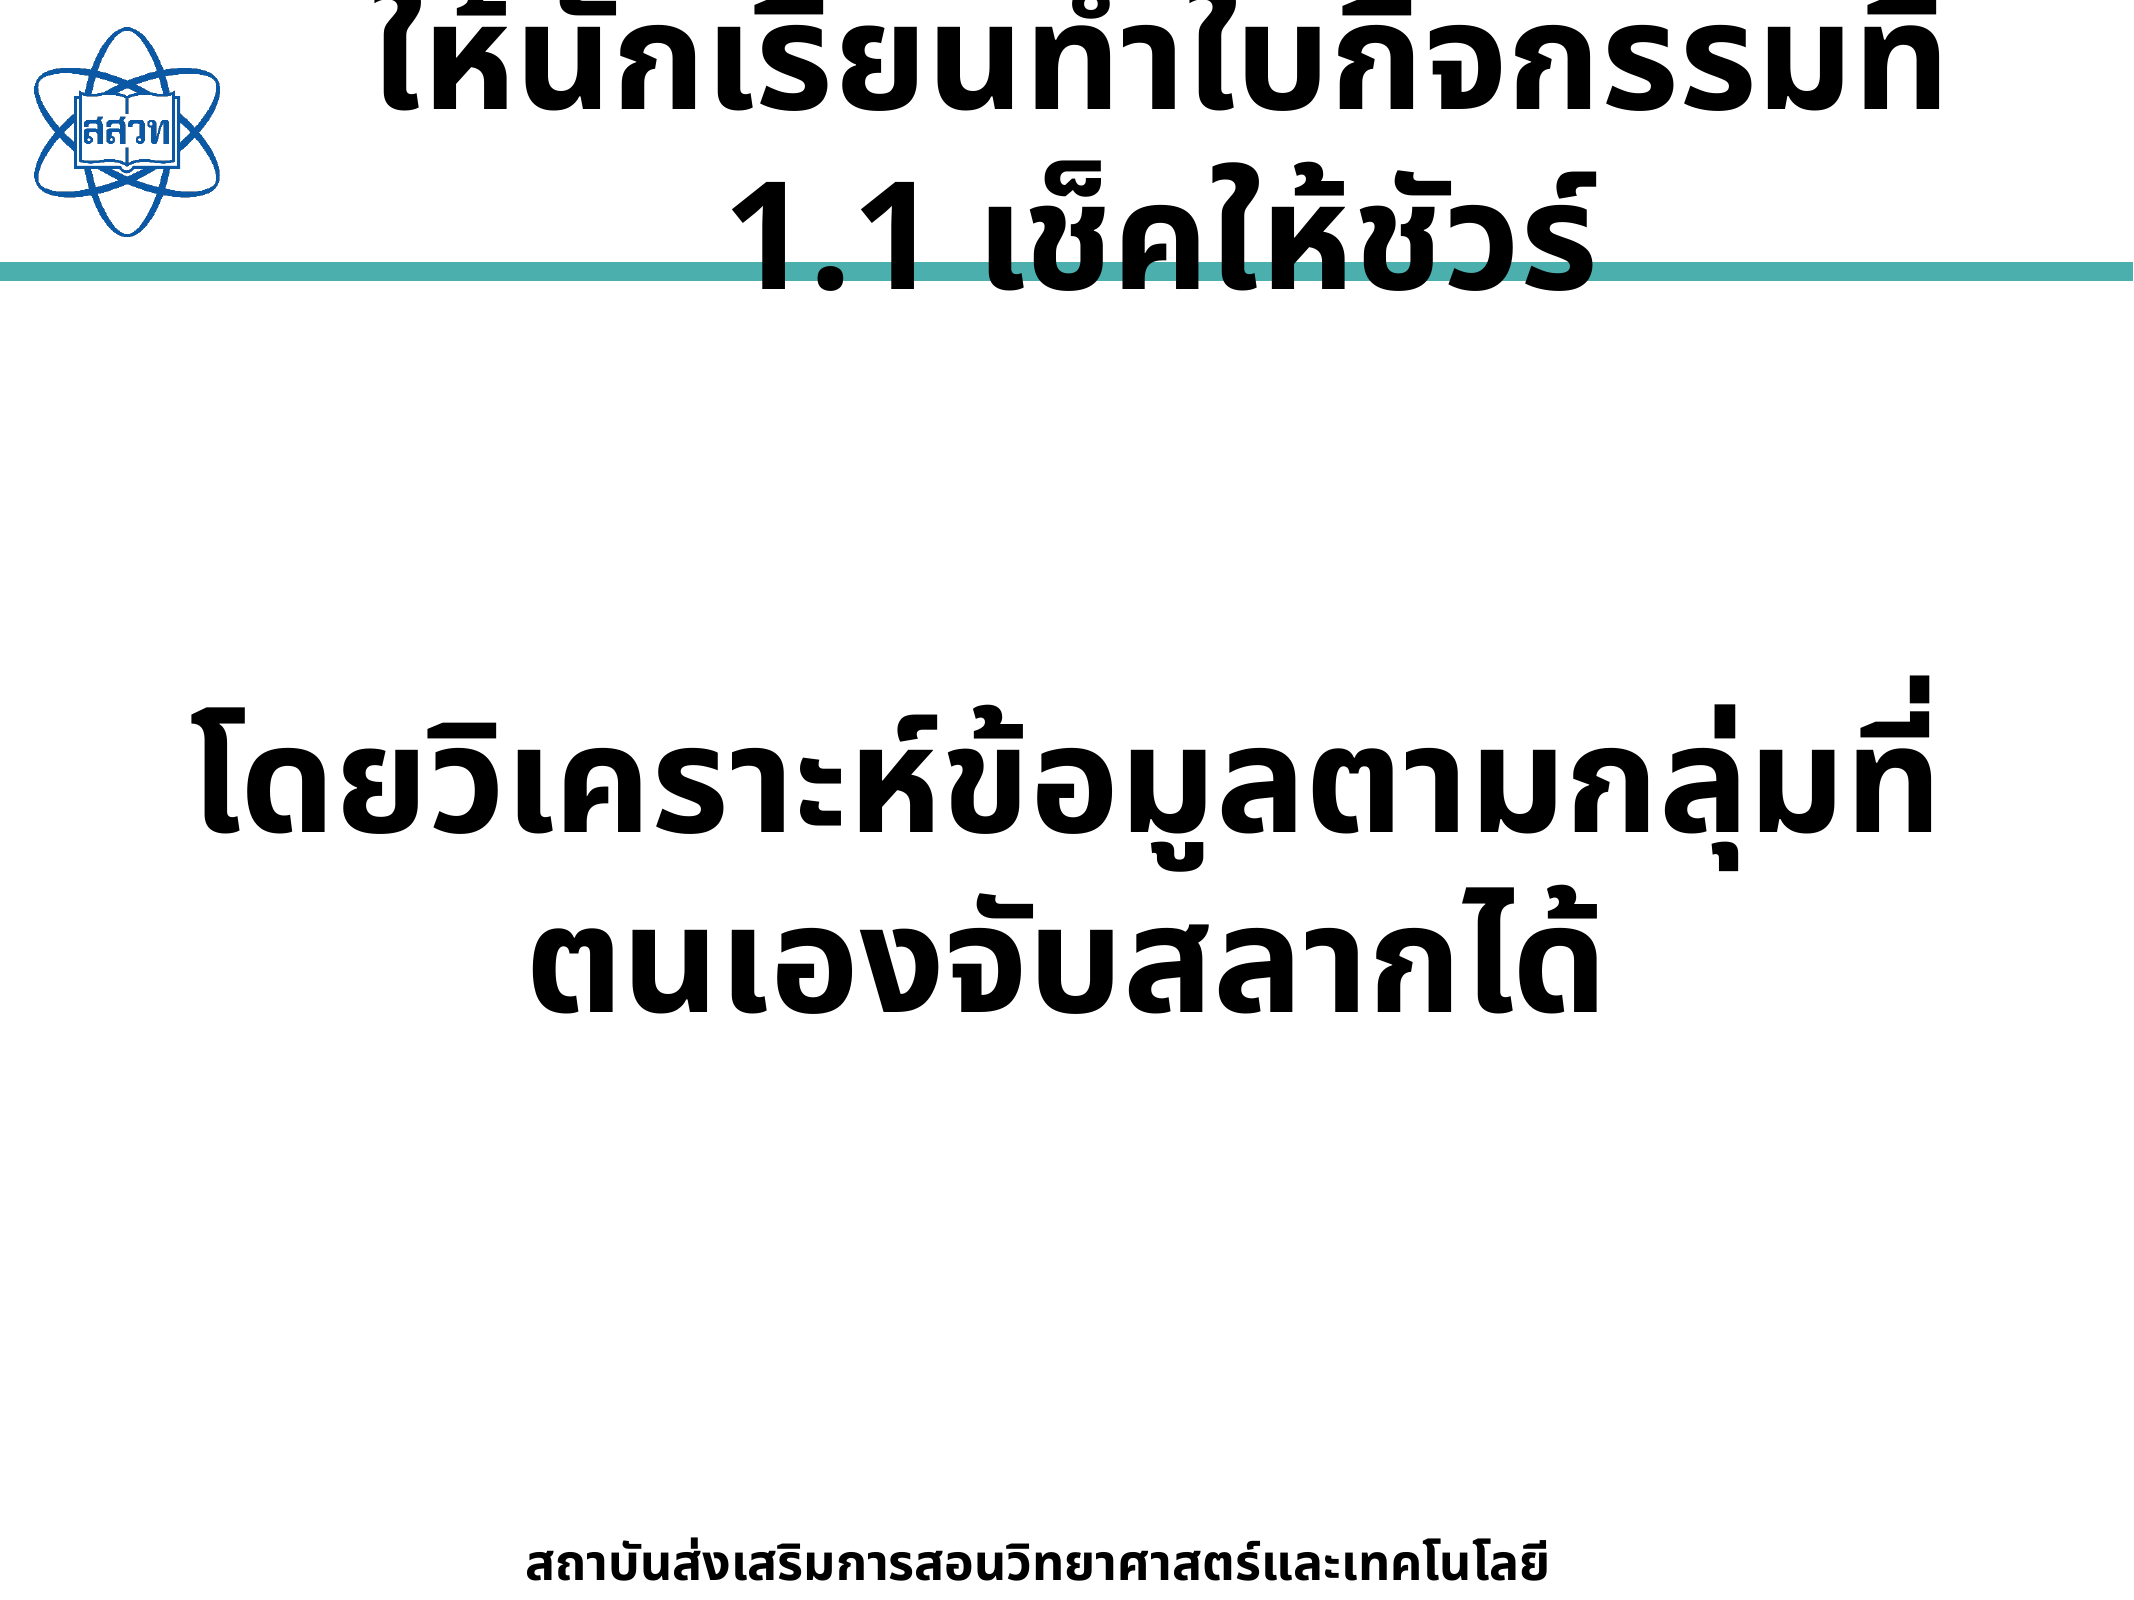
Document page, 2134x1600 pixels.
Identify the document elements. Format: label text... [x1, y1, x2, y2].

text_box โดยวิเคราะห์ข้อมูลตามกลุ่มที่ตนเองจับสลากได้ [102, 673, 2031, 1051]
text_box สถาบันส่งเสริมการสอนวิทยาศาสตร์และเทคโนโลยี [74, 1522, 2002, 1589]
text_box ให้นักเรียนทำใบกิจกรรมที่ 1.1 เช็คให้ชัวร์ [259, 274, 2063, 328]
text_box ให้นักเรียนทำใบกิจกรรมที่ 1.1 เช็คให้ชัวร์ [259, 0, 2063, 269]
picture [33, 27, 220, 237]
